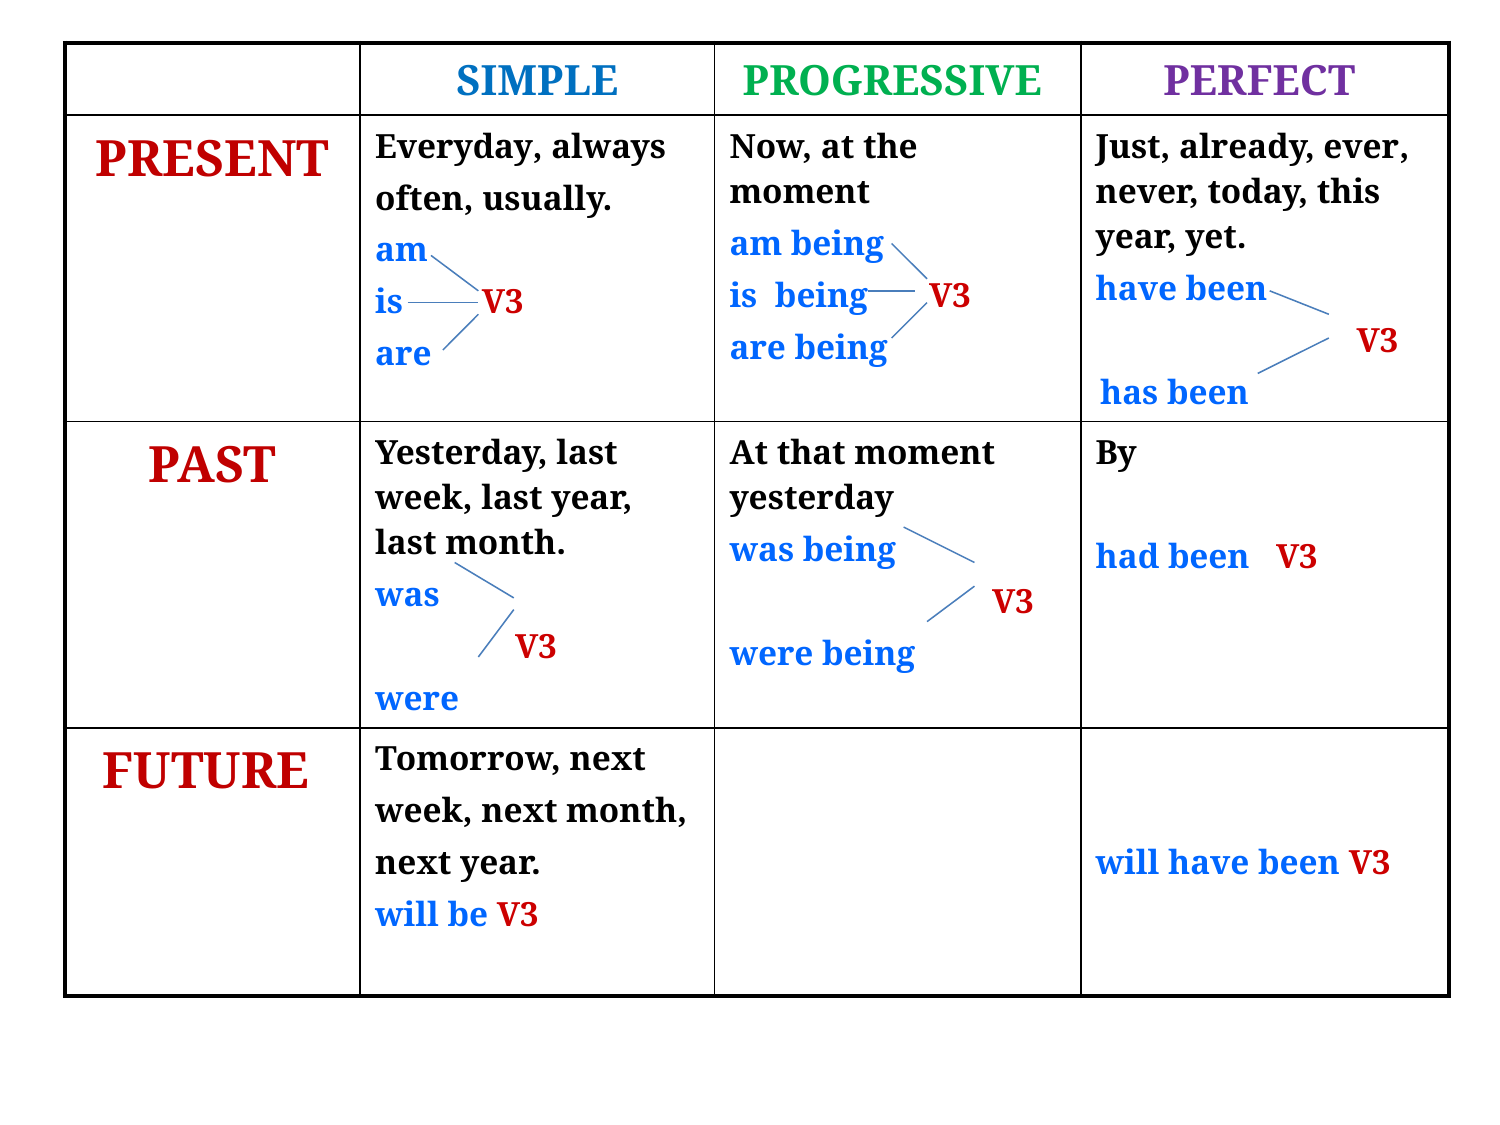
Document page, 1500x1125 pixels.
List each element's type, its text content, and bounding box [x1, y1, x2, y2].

table_header [67, 45, 359, 114]
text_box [903, 526, 975, 563]
table_cell Yesterday, last week, last year, last month. was V3 were [361, 422, 714, 727]
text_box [1257, 337, 1330, 374]
table_cell Tomorrow, next week, next month, next year. will be V3 [361, 729, 714, 994]
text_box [430, 255, 479, 292]
table_cell PAST [67, 422, 359, 727]
table_cell FUTURE [67, 729, 359, 994]
table_cell By had been V3 [1082, 422, 1447, 727]
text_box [891, 302, 928, 339]
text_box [1269, 290, 1330, 315]
table_cell will have been V3 [1082, 729, 1447, 994]
table_cell [715, 729, 1080, 994]
table_header SIMPLE [361, 45, 714, 114]
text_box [478, 609, 514, 658]
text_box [442, 314, 479, 351]
table_cell Just, already, ever, never, today, this year, yet. have been V3 has been [1082, 116, 1447, 421]
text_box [926, 585, 975, 622]
table_cell Now, at the moment am being is being V3 are being [715, 116, 1080, 421]
table_header PERFECT [1082, 45, 1447, 114]
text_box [891, 243, 928, 280]
table_cell At that moment yesterday was being V3 were being [715, 422, 1080, 727]
table_cell PRESENT [67, 116, 359, 421]
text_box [454, 562, 514, 599]
table_cell Everyday, always often, usually. am is V3 are [361, 116, 714, 421]
table_header PROGRESSIVE [715, 45, 1080, 114]
